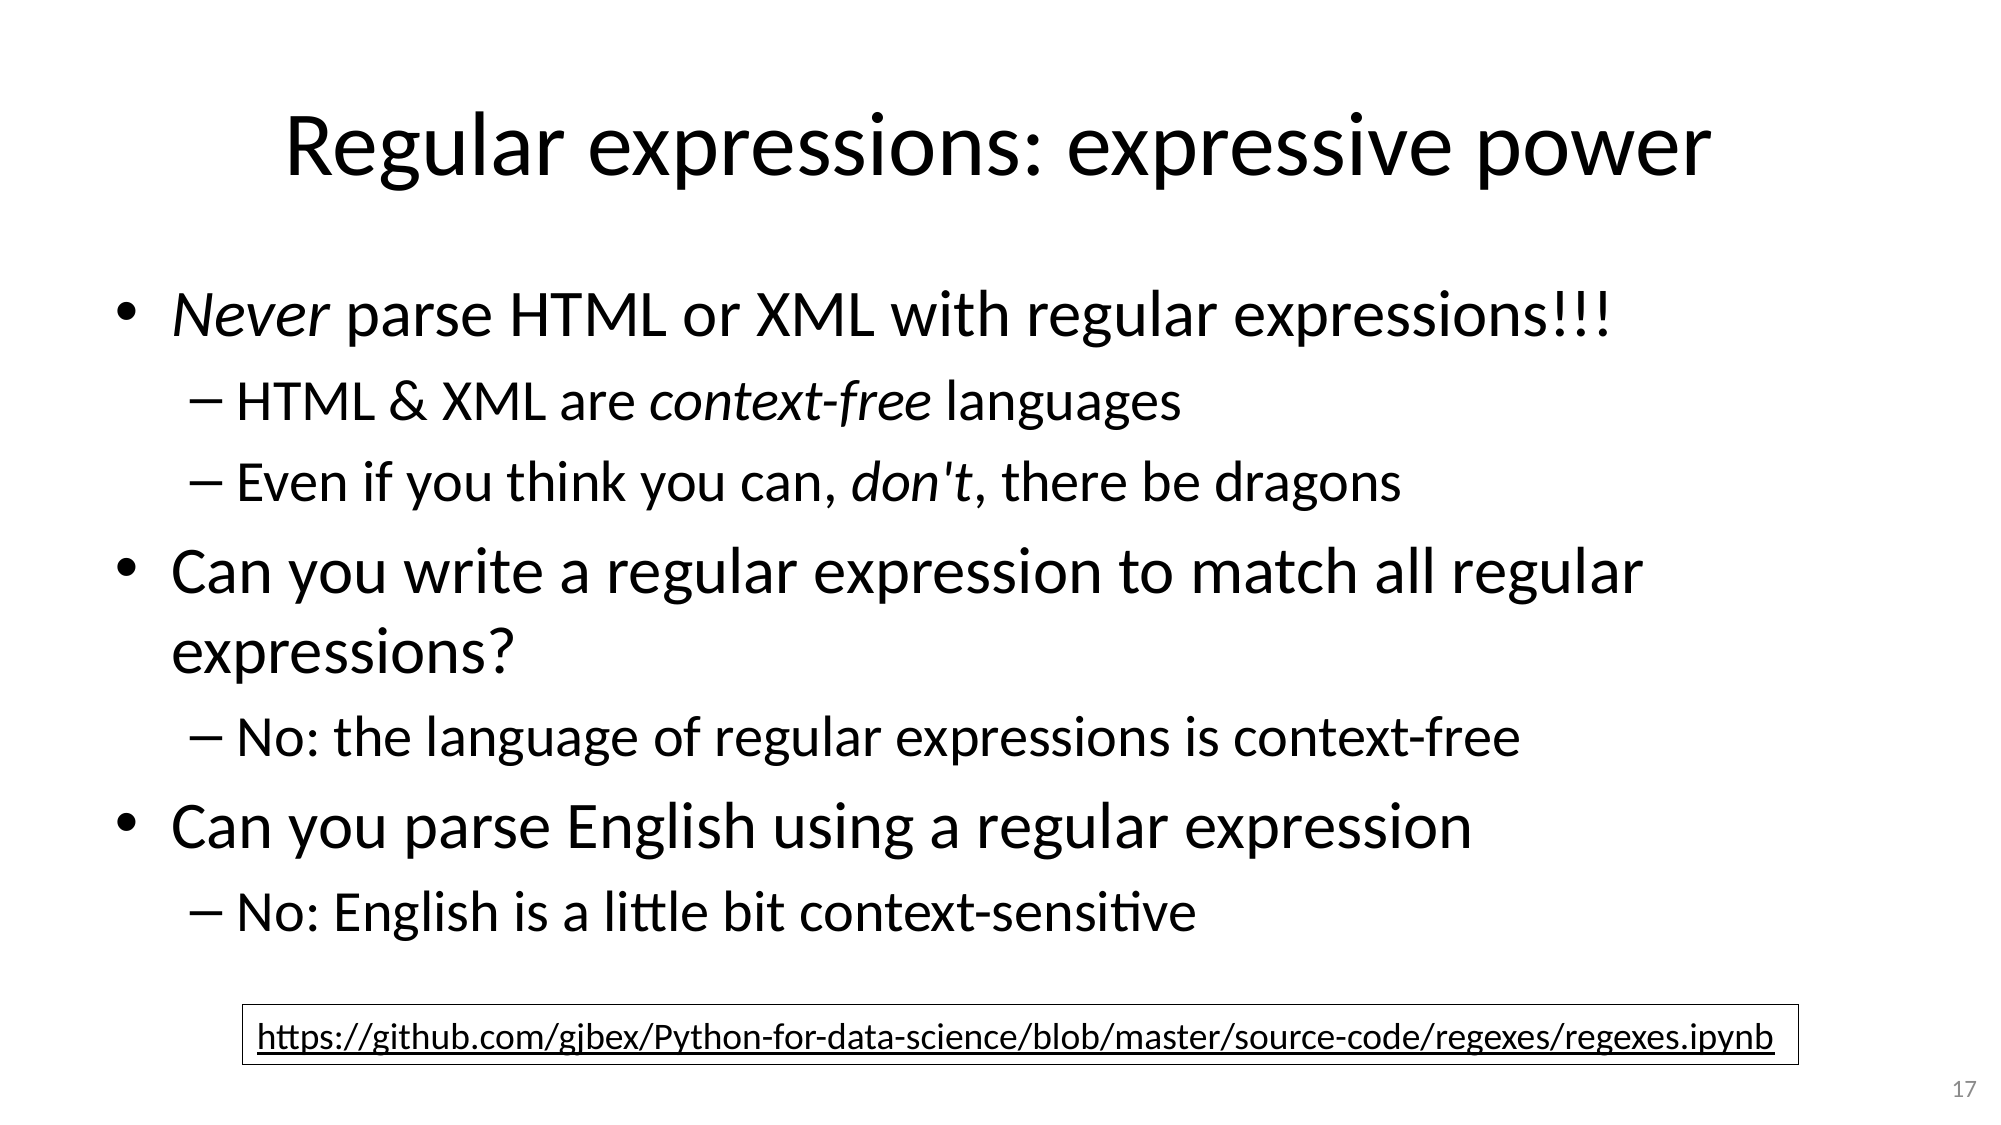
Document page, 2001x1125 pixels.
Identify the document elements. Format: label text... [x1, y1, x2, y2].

text_box https://github.com/gjbex/Python-for-data-science/blob/master/source-code/regexes/regexes.ipynb [242, 1004, 1799, 1065]
list Never parse HTML or XML with regular expressions!!! HTML & XML are context-free languages Even if you think you can, don't, there be dragons Can you write a regular expression to match all regular expressions? No: the language of regular expressions is context-free Can you parse English using a regular expression No: English is a little bit context-sensitive [99, 262, 1900, 1005]
title Regular expressions: expressive power [99, 45, 1900, 233]
slide_number 17 [1525, 1057, 1993, 1118]
